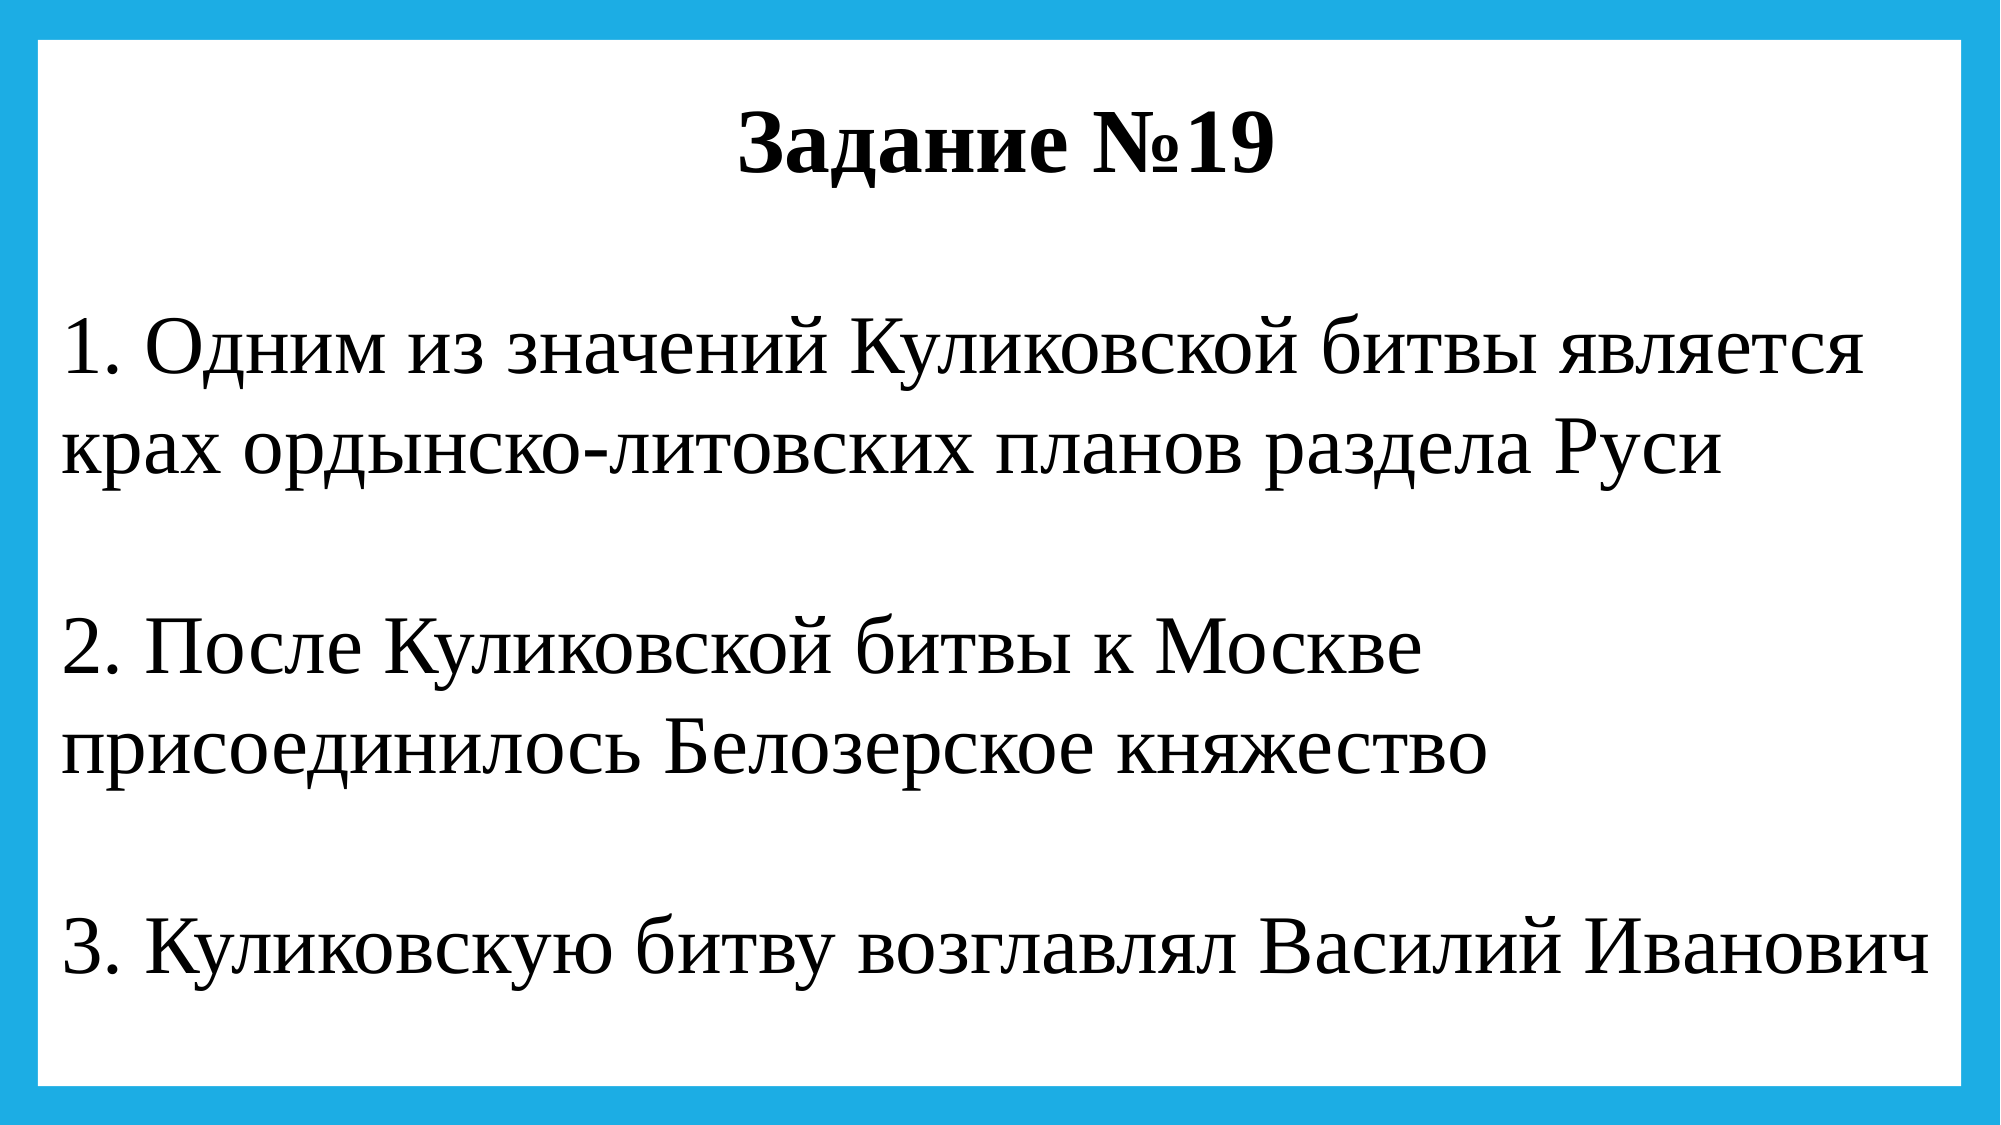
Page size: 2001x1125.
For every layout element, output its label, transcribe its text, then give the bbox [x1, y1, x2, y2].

text_box Задание №19 1. Одним из значений Куликовской битвы является крах ордынско-литовских планов раздела Руси 2. После Куликовской битвы к Москве присоединилось Белозерское княжество 3. Куликовскую битву возглавлял Василий Иванович [46, 73, 1967, 998]
